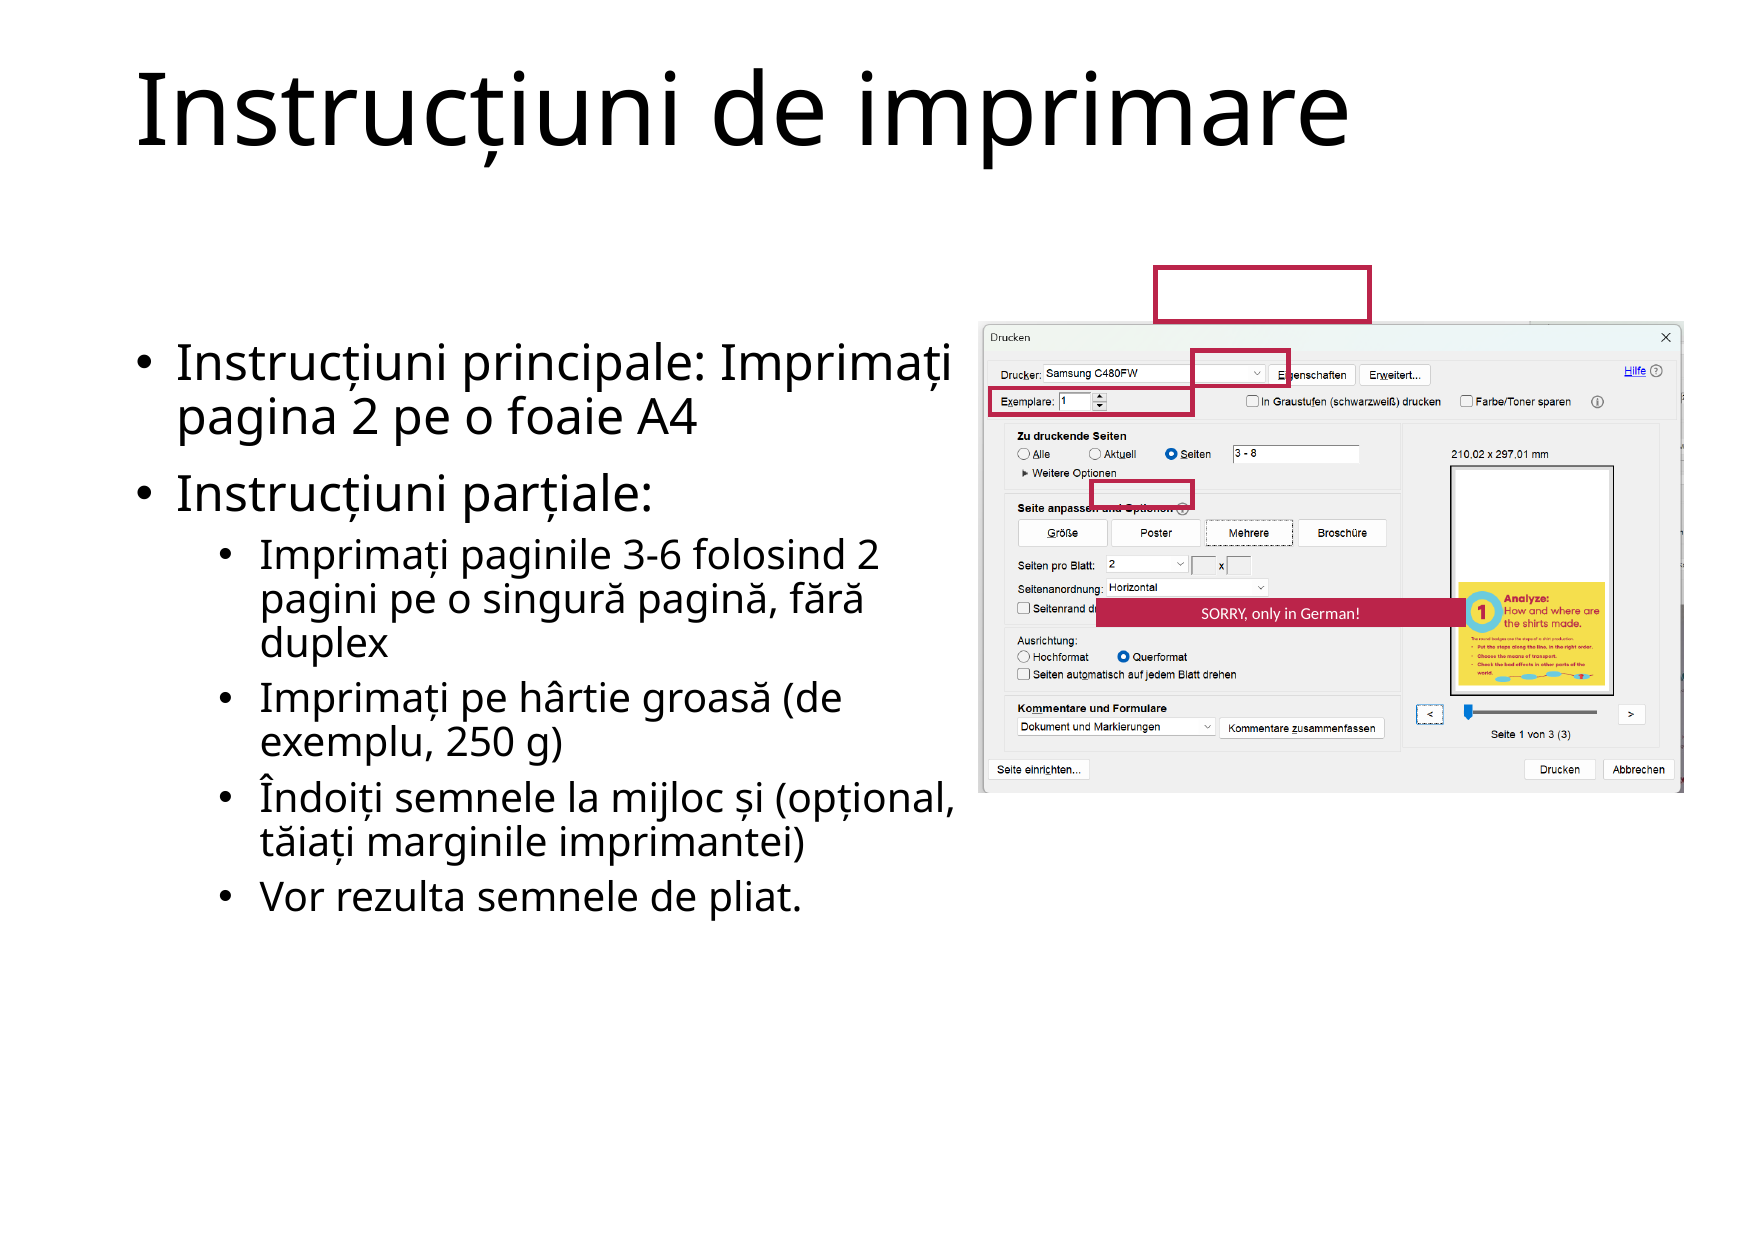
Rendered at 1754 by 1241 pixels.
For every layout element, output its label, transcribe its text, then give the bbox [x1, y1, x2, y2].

title Instrucțiuni de imprimare [120, 0, 1634, 233]
text_box [1154, 267, 1371, 321]
list Instrucțiuni principale: Imprimați pagina 2 pe o foaie A4 Instrucțiuni parțiale: Imprimați paginile 3-6 folosind 2 pagini pe o singură pagină, fără duplex Imprimați pe hârtie groasă (de exemplu, 250 g) Îndoiți semnele la mijloc și (opțional, tăiați marginile imprimantei) Vor rezulta semnele de pliat. [120, 330, 979, 1117]
picture [978, 321, 1684, 793]
